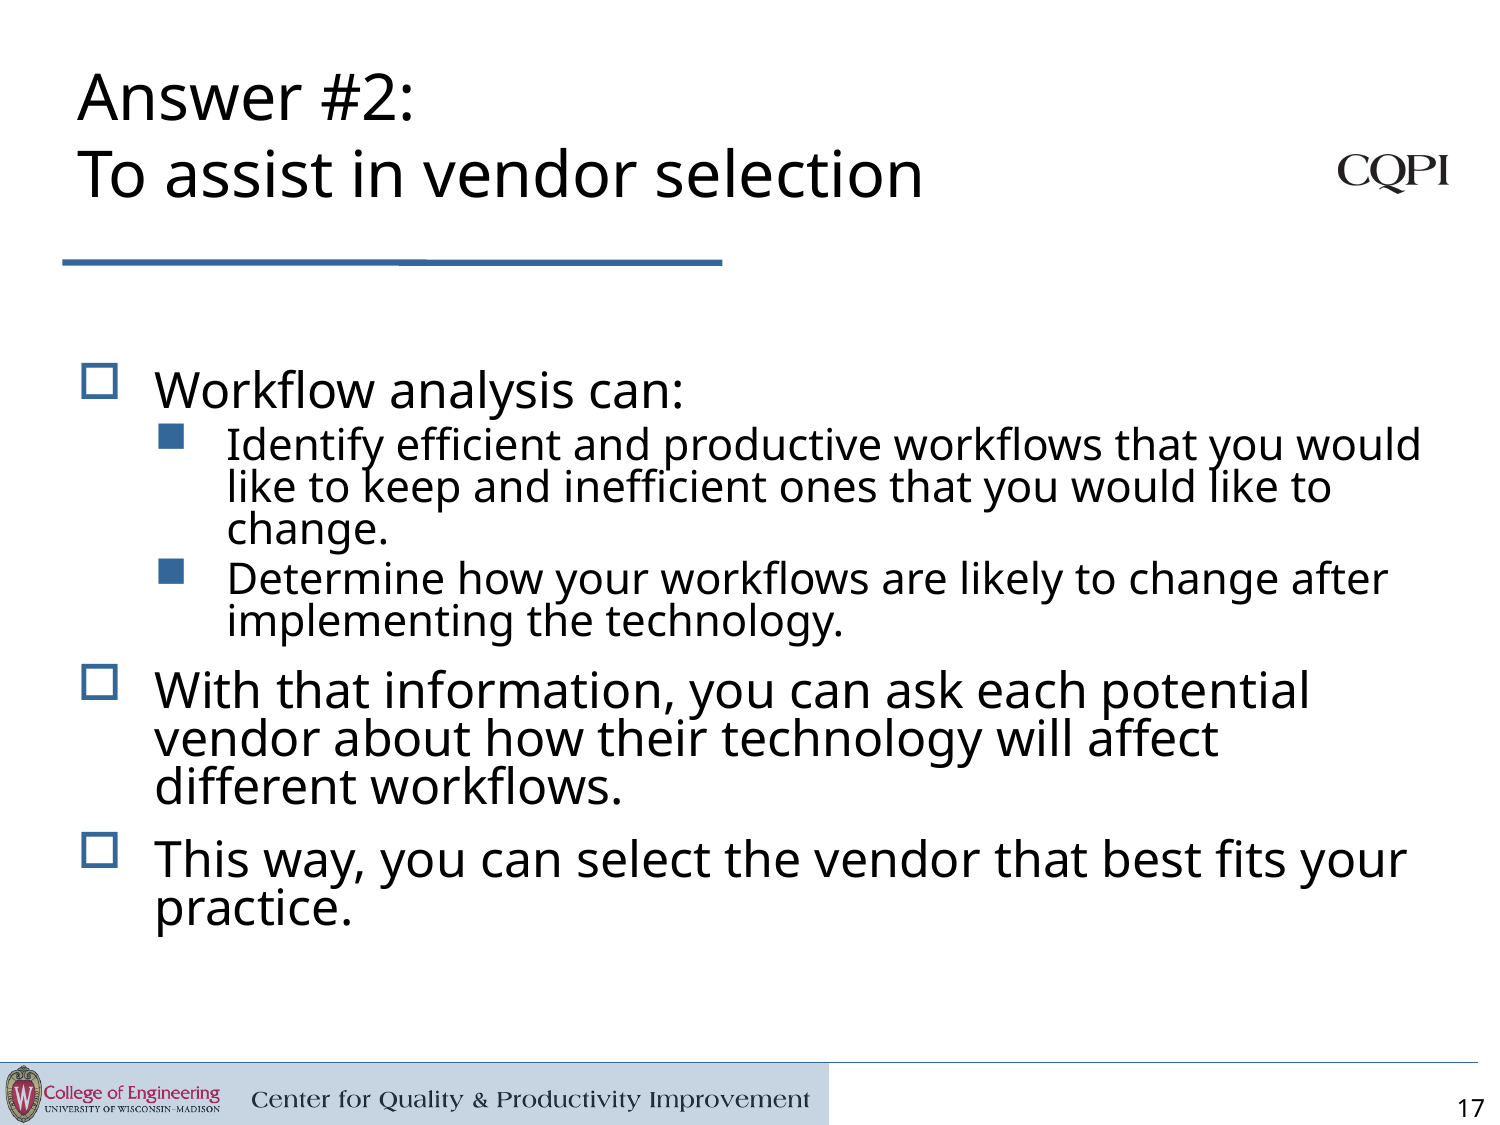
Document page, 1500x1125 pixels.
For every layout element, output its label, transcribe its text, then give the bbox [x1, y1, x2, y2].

list Workflow analysis can: Identify efficient and productive workflows that you would like to keep and inefficient ones that you would like to change. Determine how your workflows are likely to change after implementing the technology. With that information, you can ask each potential vendor about how their technology will affect different workflows. This way, you can select the vendor that best fits your practice. [62, 362, 1445, 1021]
picture [1337, 154, 1450, 194]
picture [0, 1063, 225, 1125]
title Answer #2: To assist in vendor selection [62, 20, 1288, 246]
picture [251, 1090, 810, 1112]
